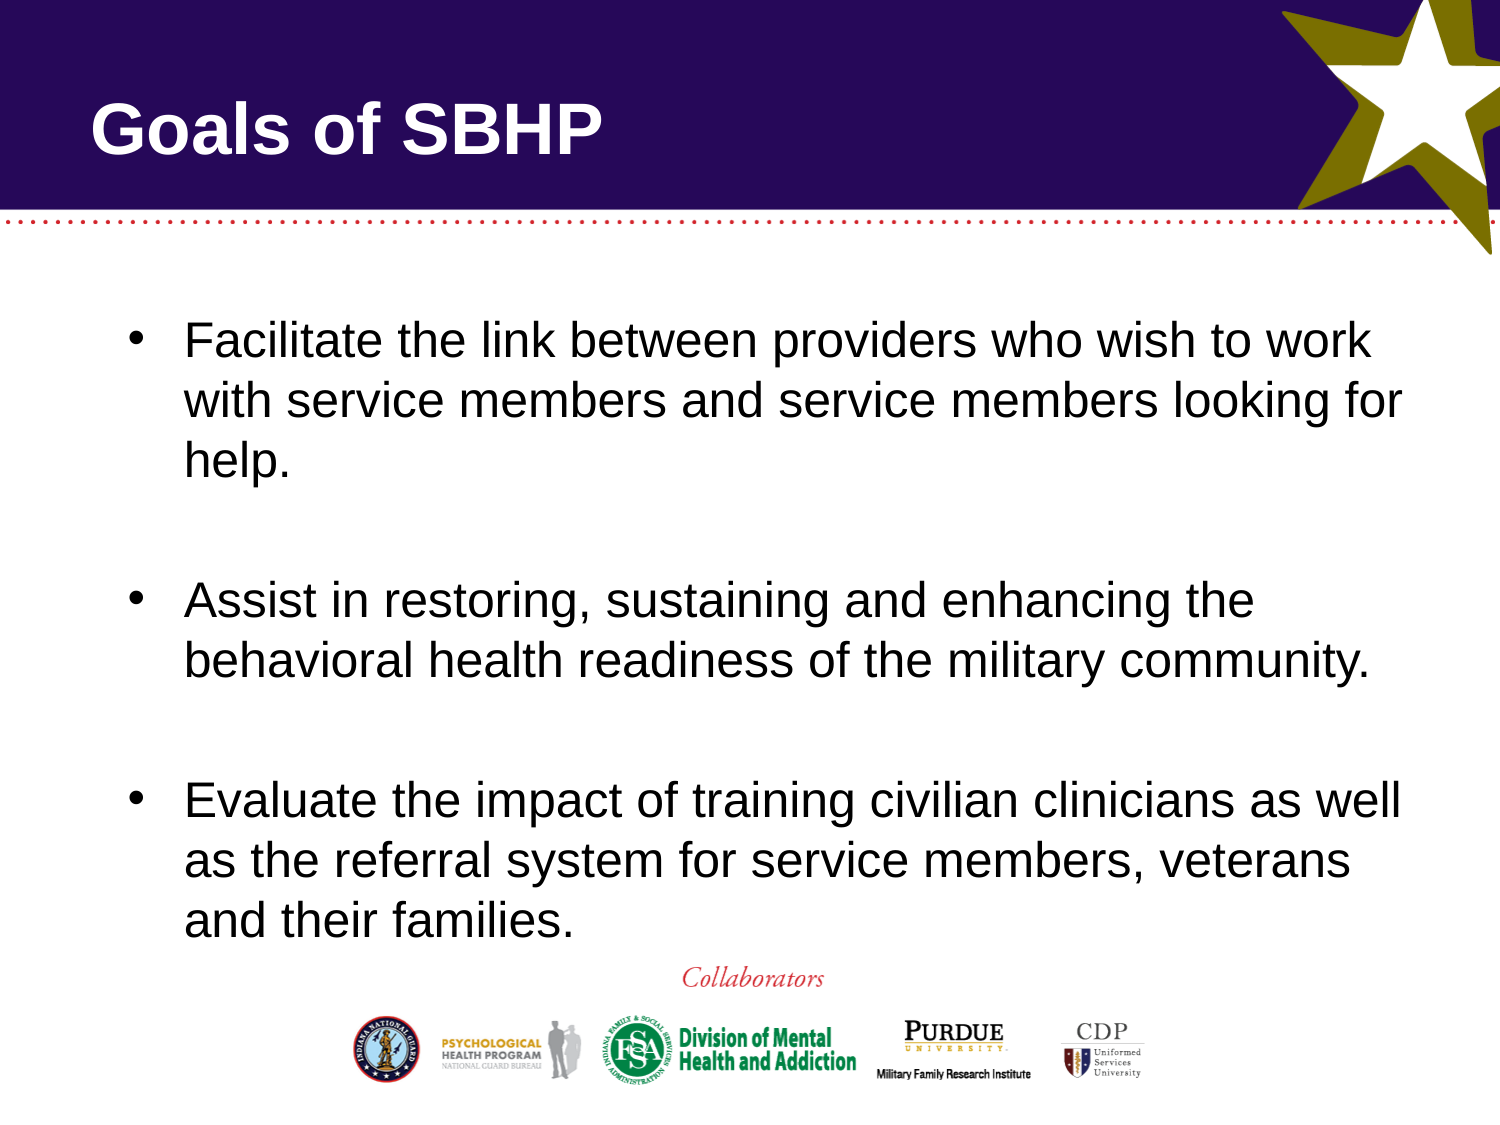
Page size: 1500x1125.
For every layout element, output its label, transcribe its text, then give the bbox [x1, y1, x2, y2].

picture [0, 0, 1500, 1125]
list Facilitate the link between providers who wish to work with service members and service members looking for help. Assist in restoring, sustaining and enhancing the behavioral health readiness of the military community. Evaluate the impact of training civilian clinicians as well as the referral system for service members, veterans and their families. [112, 299, 1425, 1043]
title Goals of SBHP [75, 37, 1313, 213]
